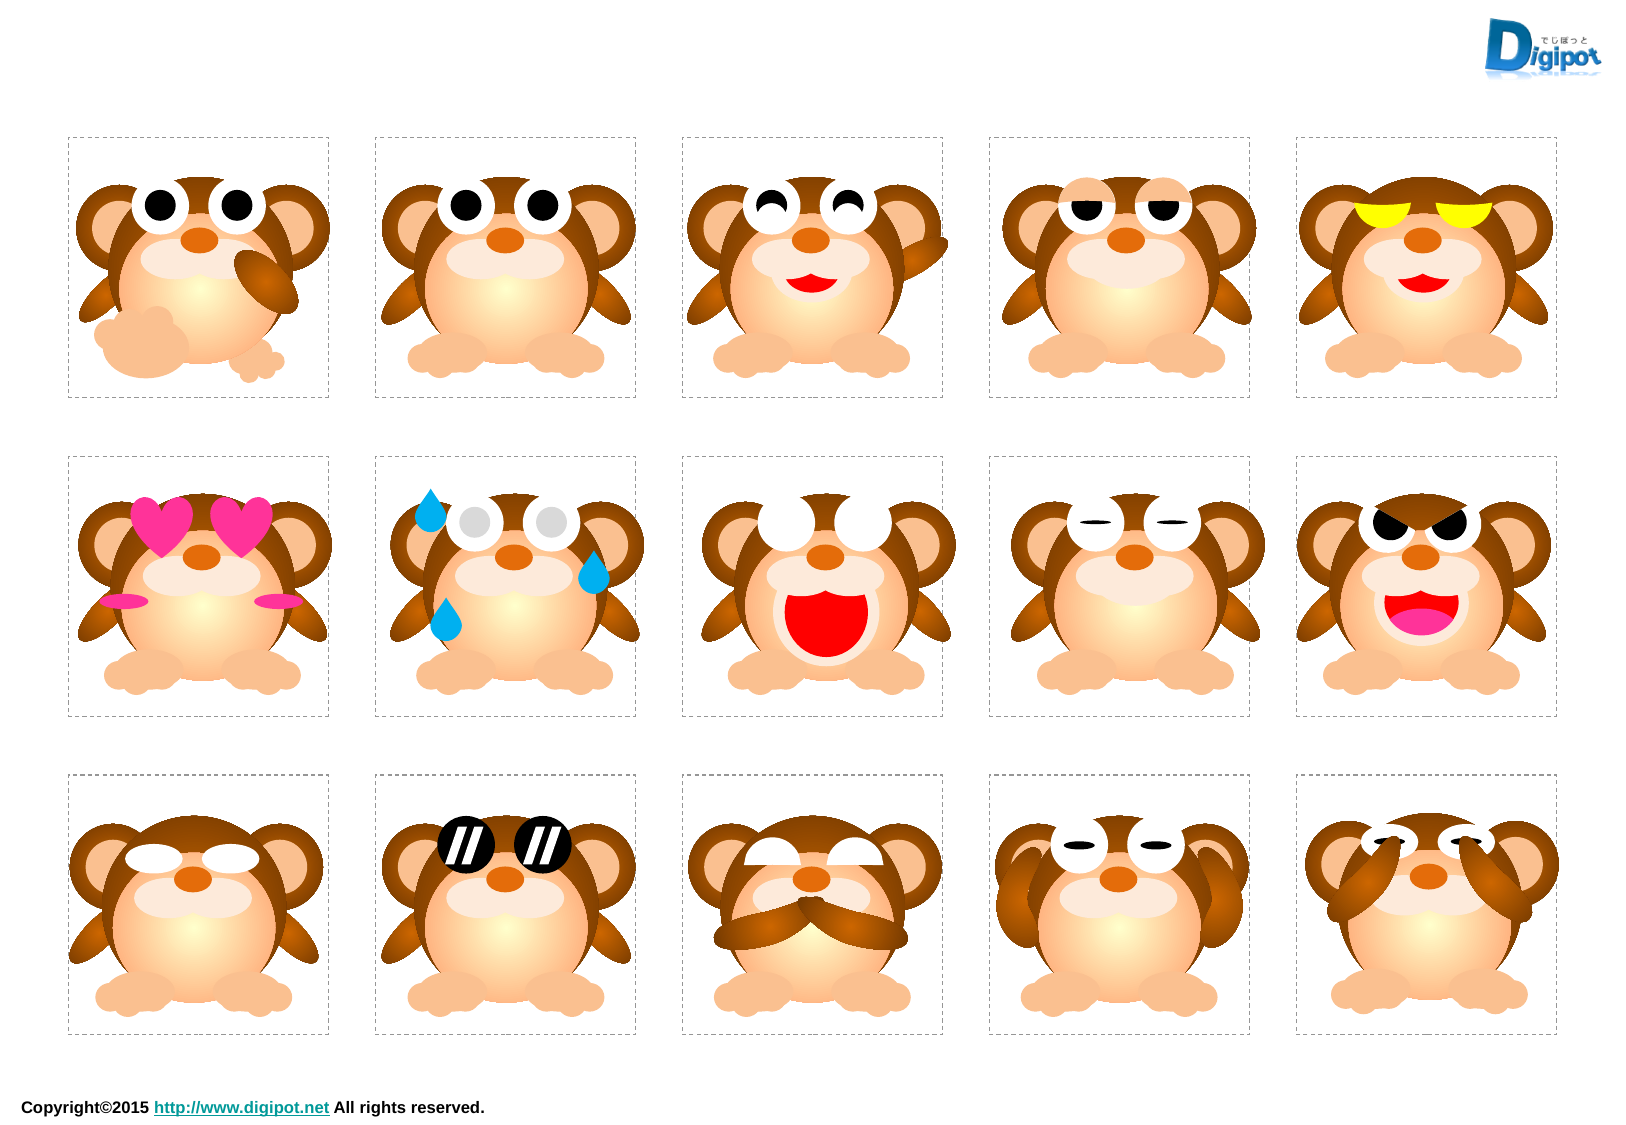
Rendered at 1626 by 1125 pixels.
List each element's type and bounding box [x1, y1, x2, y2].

text_box [1305, 812, 1559, 1015]
text_box [1000, 493, 1265, 696]
text_box [1288, 176, 1553, 379]
text_box [688, 815, 942, 1018]
text_box [677, 176, 954, 379]
picture [1485, 18, 1602, 82]
text_box [992, 176, 1257, 379]
text_box [992, 815, 1249, 1018]
text_box [380, 488, 645, 696]
text_box [69, 176, 330, 383]
text_box [371, 815, 636, 1018]
text_box [67, 493, 332, 696]
text_box [1286, 493, 1551, 696]
text_box [691, 493, 956, 696]
text_box [371, 176, 636, 379]
text_box [59, 815, 324, 1018]
